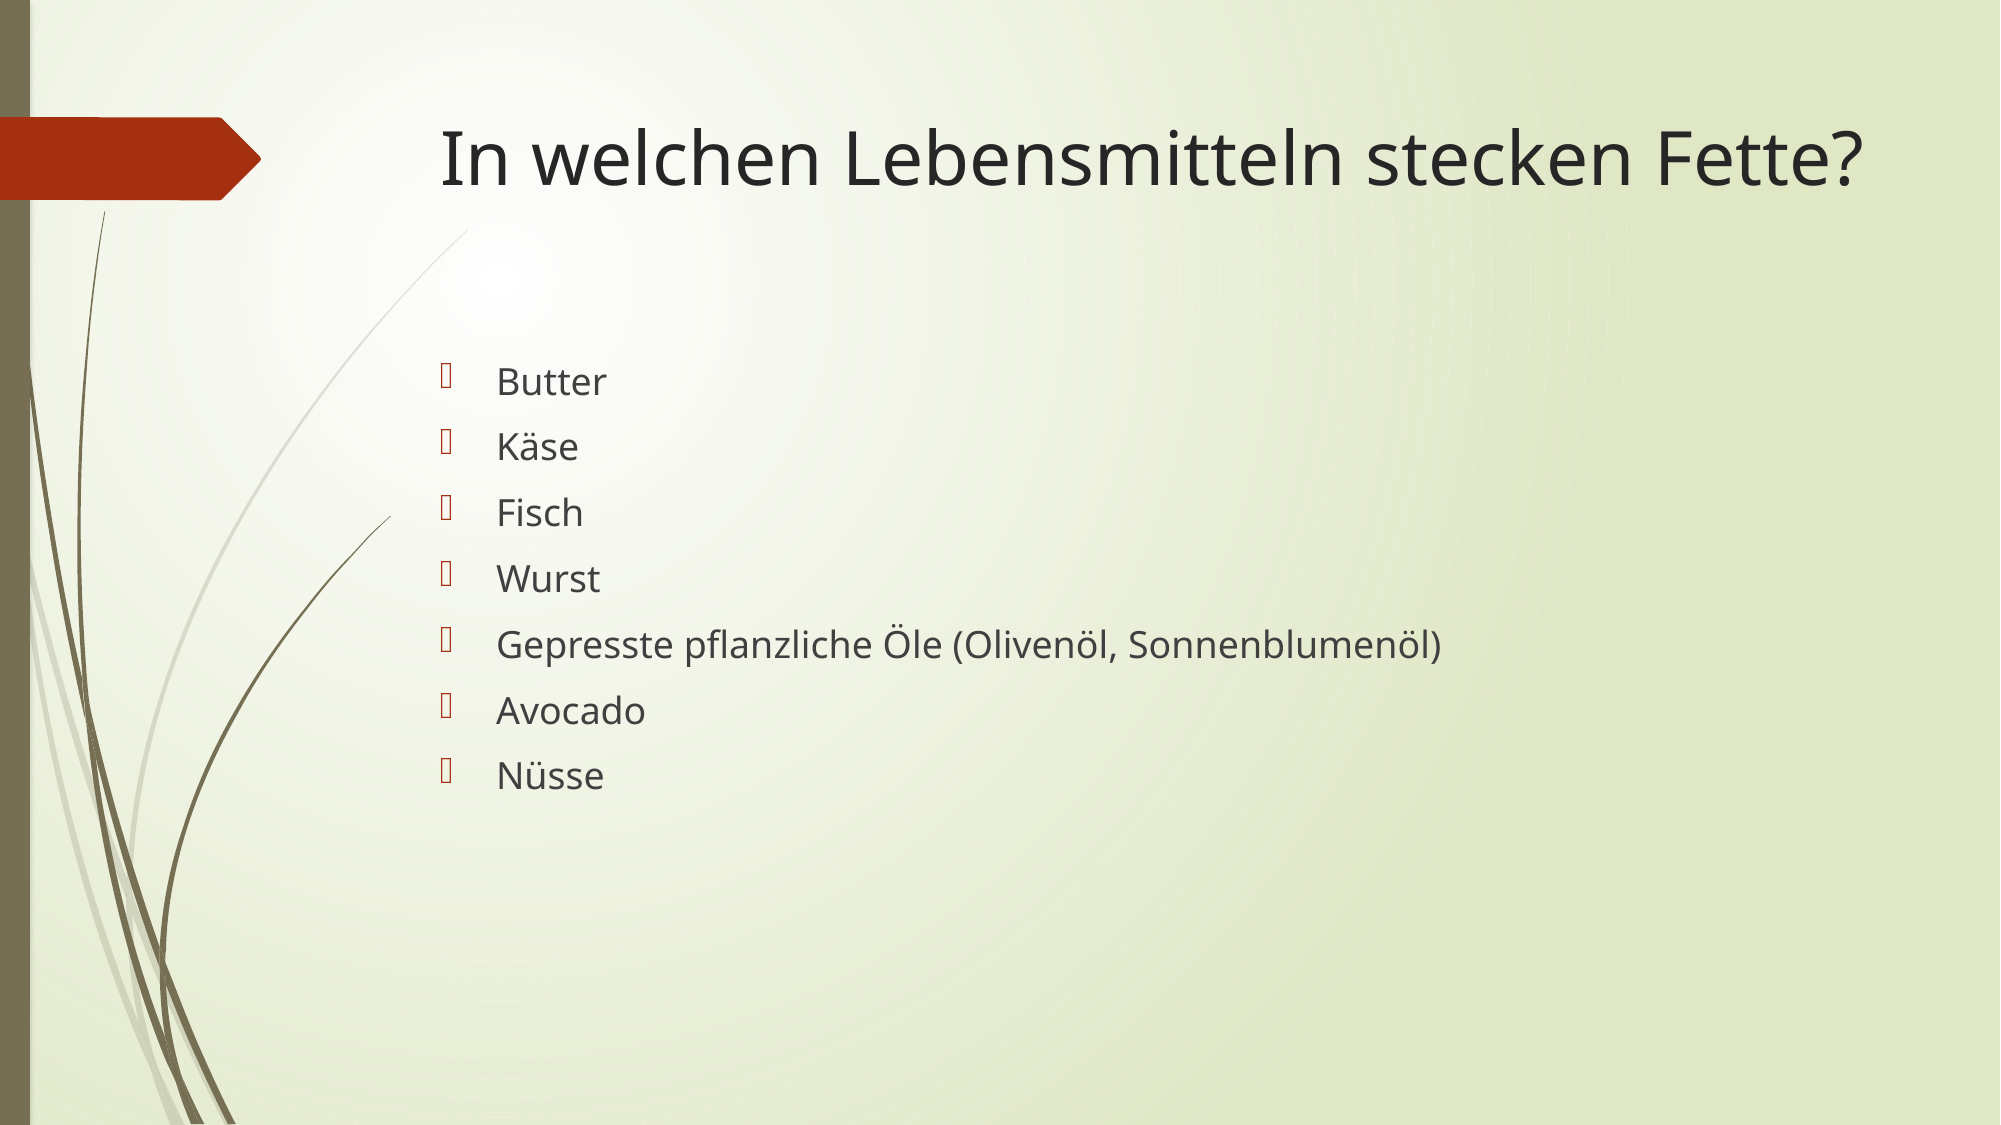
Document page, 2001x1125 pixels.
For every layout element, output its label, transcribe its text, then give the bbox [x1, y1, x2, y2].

list Butter Käse Fisch Wurst Gepresste pflanzliche Öle (Olivenöl, Sonnenblumenöl) Avocado Nüsse [424, 350, 1888, 970]
title In welchen Lebensmitteln stecken Fette? [425, 102, 1888, 313]
